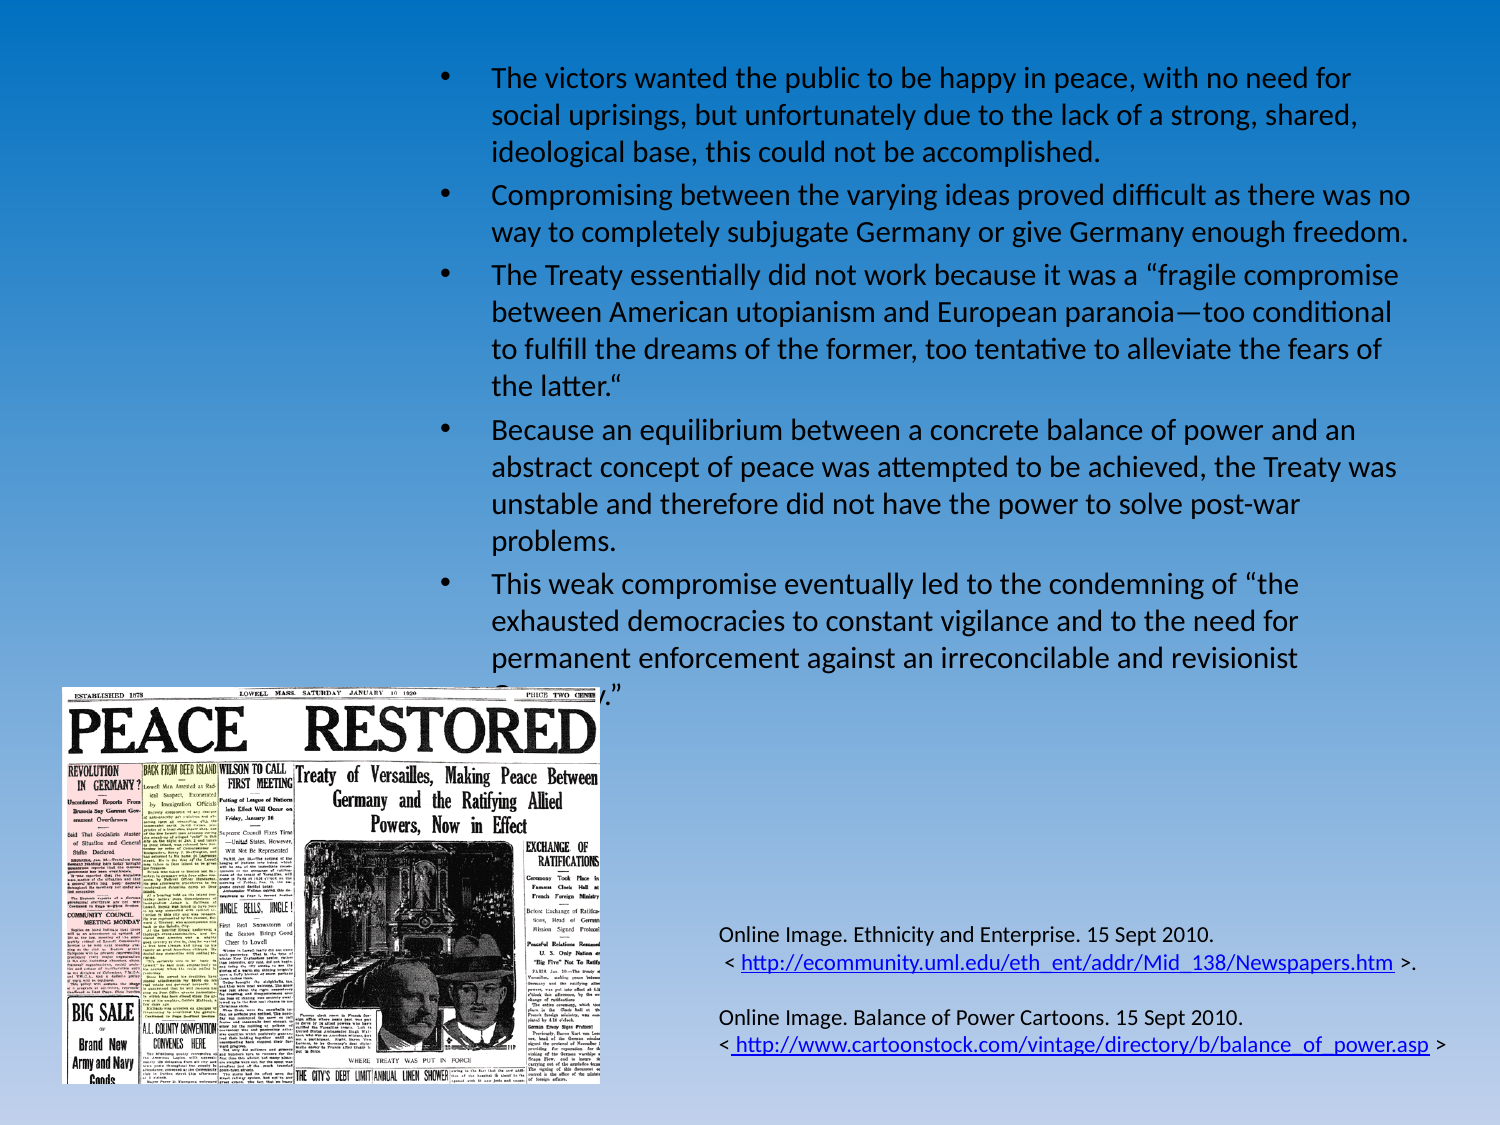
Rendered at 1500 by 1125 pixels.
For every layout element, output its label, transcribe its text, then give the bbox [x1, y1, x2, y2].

picture [62, 687, 601, 1085]
text_box Online Image. Ethnicity and Enterprise. 15 Sept 2010. < http://ecommunity.uml.edu/eth_ent/addr/Mid_138/Newspapers.htm >. Online Image. Balance of Power Cartoons. 15 Sept 2010. < http://www.cartoonstock.com/vintage/directory/b/balance_of_power.asp > [704, 912, 1462, 1092]
list The victors wanted the public to be happy in peace, with no need for social uprisings, but unfortunately due to the lack of a strong, shared, ideological base, this could not be accomplished. Compromising between the varying ideas proved difficult as there was no way to completely subjugate Germany or give Germany enough freedom. The Treaty essentially did not work because it was a “fragile compromise between American utopianism and European paranoia—too conditional to fulfill the dreams of the former, too tentative to alleviate the fears of the latter.“ Because an equilibrium between a concrete balance of power and an abstract concept of peace was attempted to be achieved, the Treaty was unstable and therefore did not have the power to solve post-war problems. This weak compromise eventually led to the condemning of “the exhausted democracies to constant vigilance and to the need for permanent enforcement against an irreconcilable and revisionist Germany.” [425, 50, 1438, 750]
